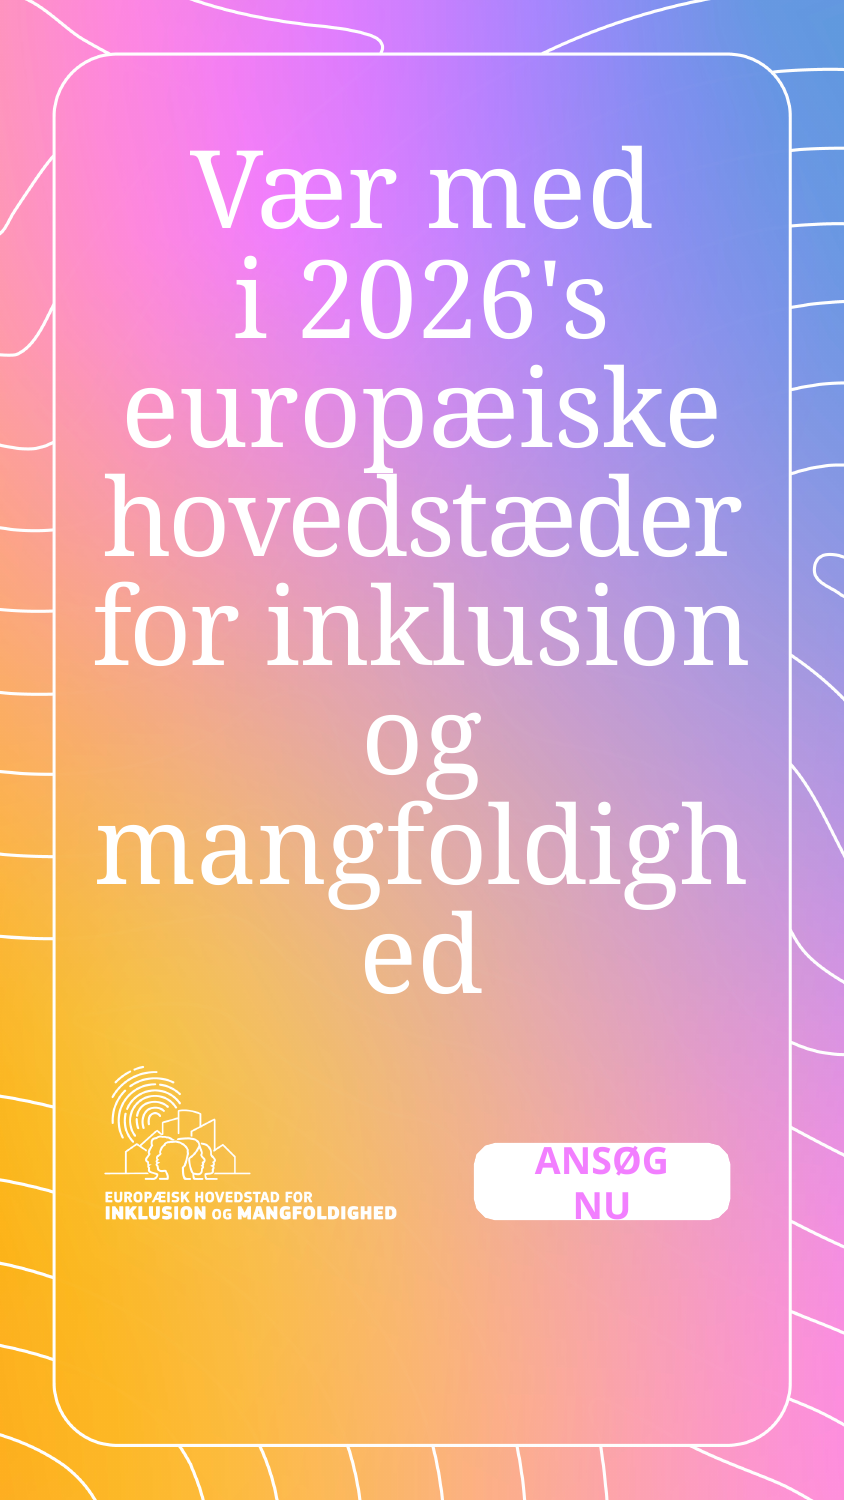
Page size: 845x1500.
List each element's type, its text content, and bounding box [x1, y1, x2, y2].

picture [0, 0, 844, 1500]
title Vær med i 2026's europæiske hovedstæder for inklusion og mangfoldighed [63, 163, 781, 993]
text_box ANSØG NU [487, 1156, 717, 1207]
